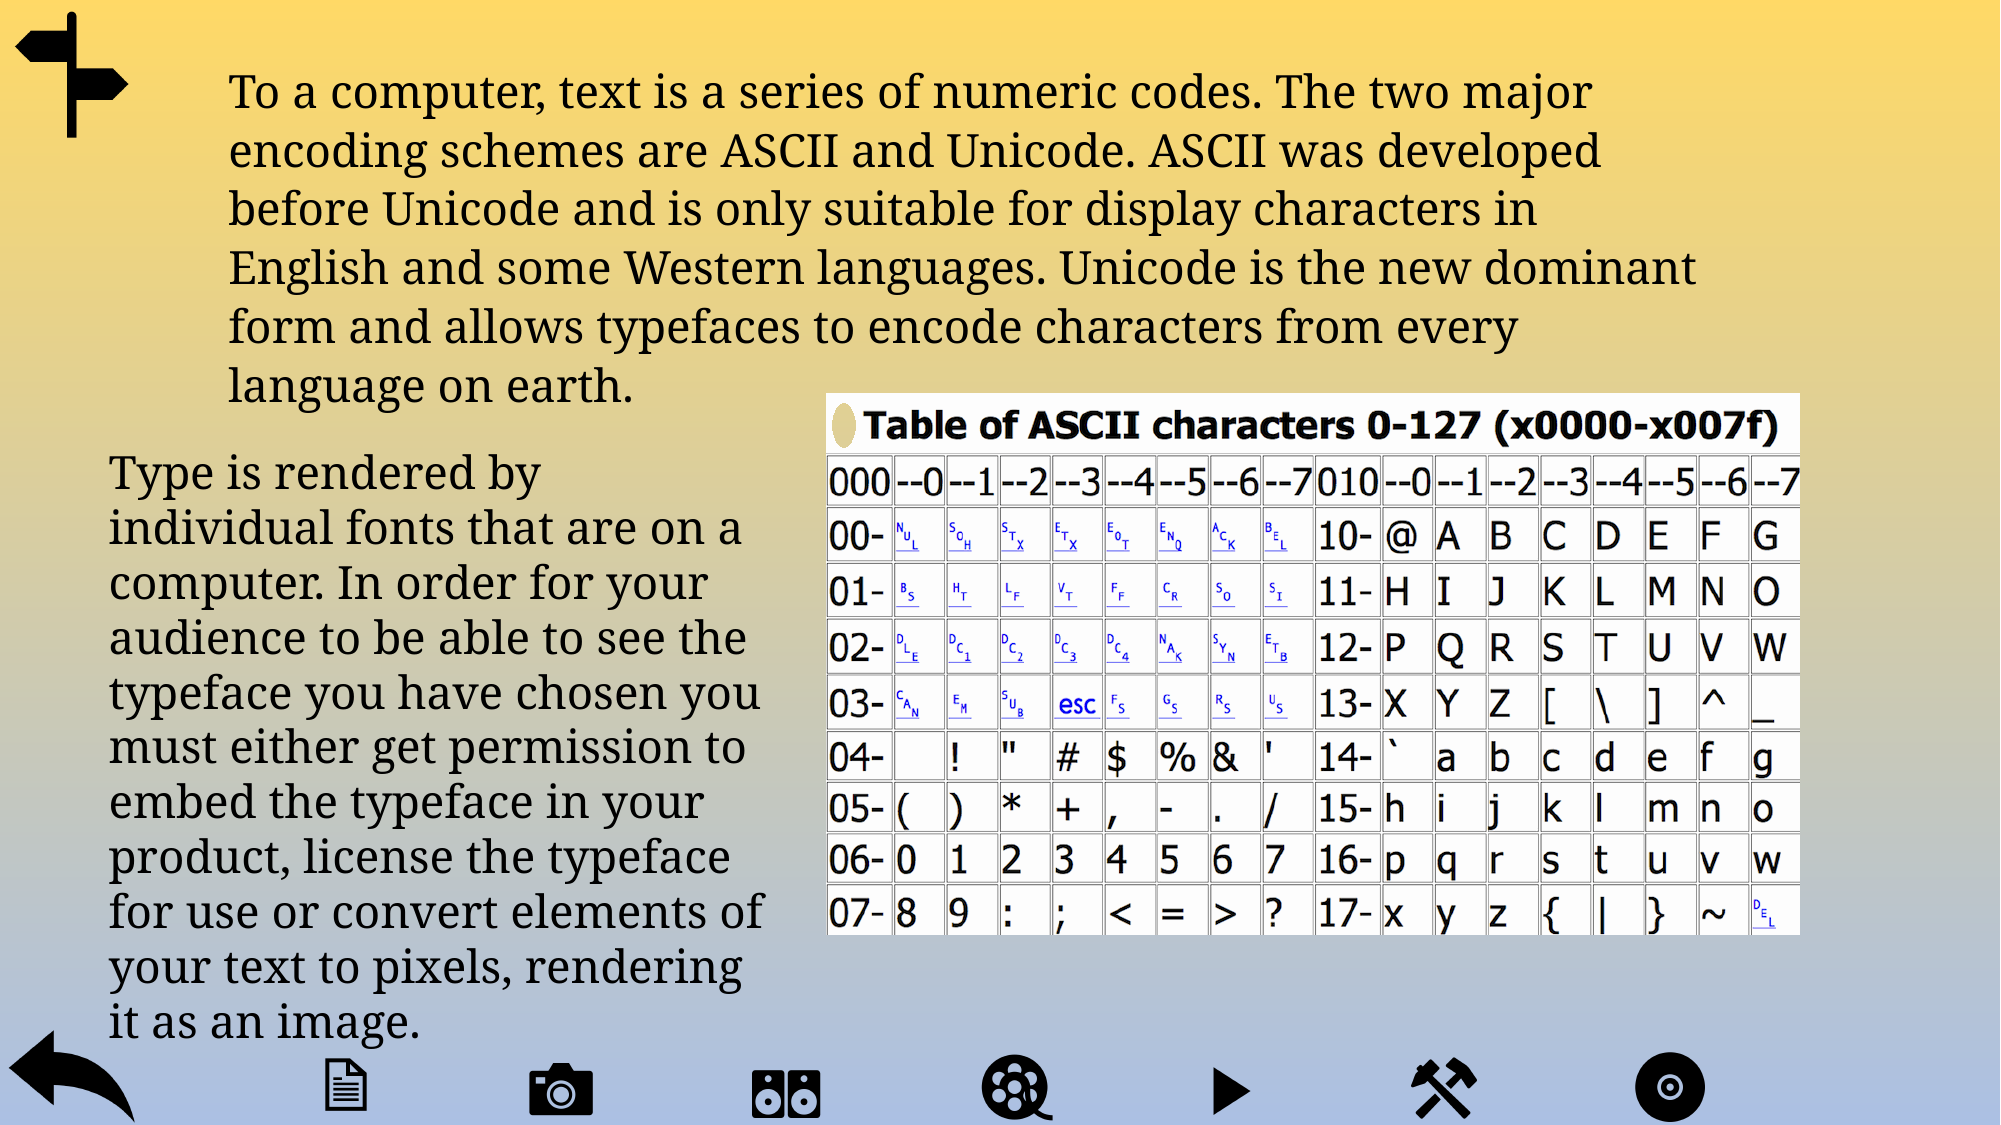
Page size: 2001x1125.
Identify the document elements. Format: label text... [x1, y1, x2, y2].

text_box Type is rendered by individual fonts that are on a computer. In order for your audience to be able to see the typeface you have chosen you must either get permission to embed the typeface in your product, license the typeface for use or convert elements of your text to pixels, rendering it as an image. [93, 435, 787, 1101]
picture [0, 0, 147, 150]
picture [1626, 1043, 1714, 1125]
picture [523, 1051, 599, 1125]
picture [973, 1046, 1056, 1125]
picture [826, 393, 1800, 935]
picture [1408, 1052, 1480, 1124]
picture [0, 1000, 147, 1125]
picture [1201, 1060, 1263, 1122]
text_box To a computer, text is a series of numeric codes. The two major encoding schemes are ASCII and Unicode. ASCII was developed before Unicode and is only suitable for display characters in English and some Western languages. Unicode is the new dominant form and allows typefaces to encode characters from every language on earth. [213, 51, 1714, 419]
picture [745, 1053, 827, 1125]
picture [314, 1053, 378, 1117]
